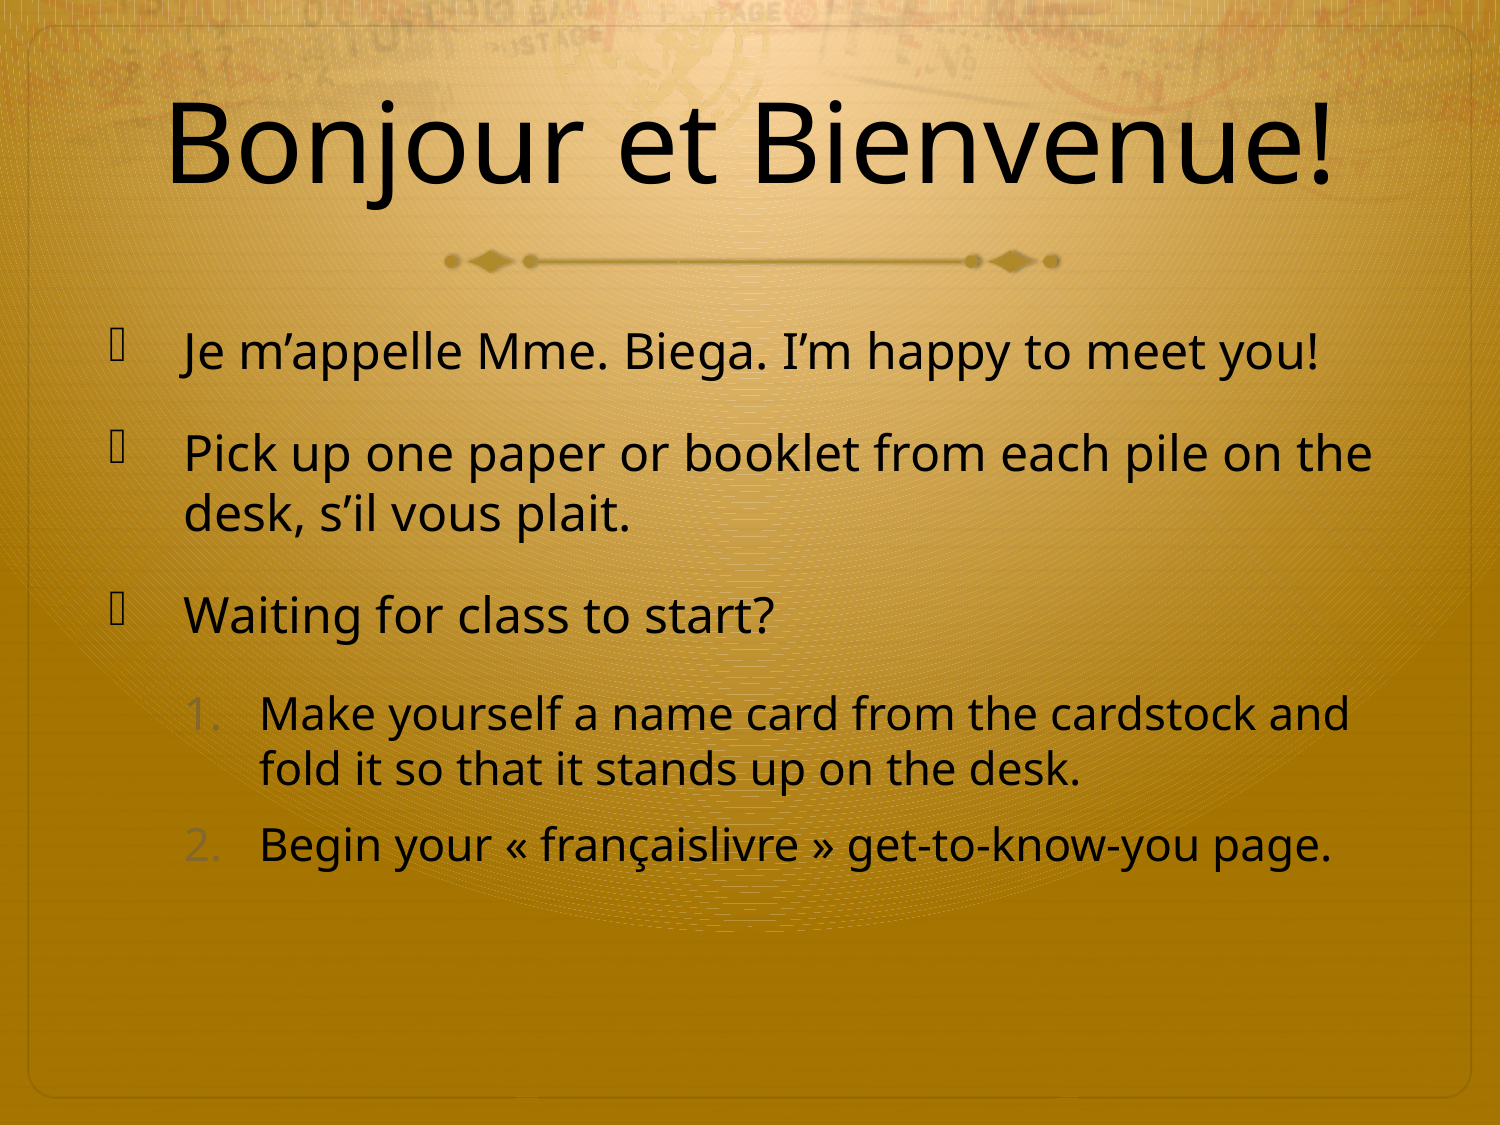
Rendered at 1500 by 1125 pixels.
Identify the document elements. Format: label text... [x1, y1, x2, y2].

list Je m’appelle Mme. Biega. I’m happy to meet you! Pick up one paper or booklet from each pile on the desk, s’il vous plait. Waiting for class to start? Make yourself a name card from the cardstock and fold it so that it stands up on the desk. Begin your « françaislivre » get-to-know-you page. [93, 312, 1407, 988]
title Bonjour et Bienvenue! [93, 45, 1407, 233]
picture [0, 0, 1500, 1125]
